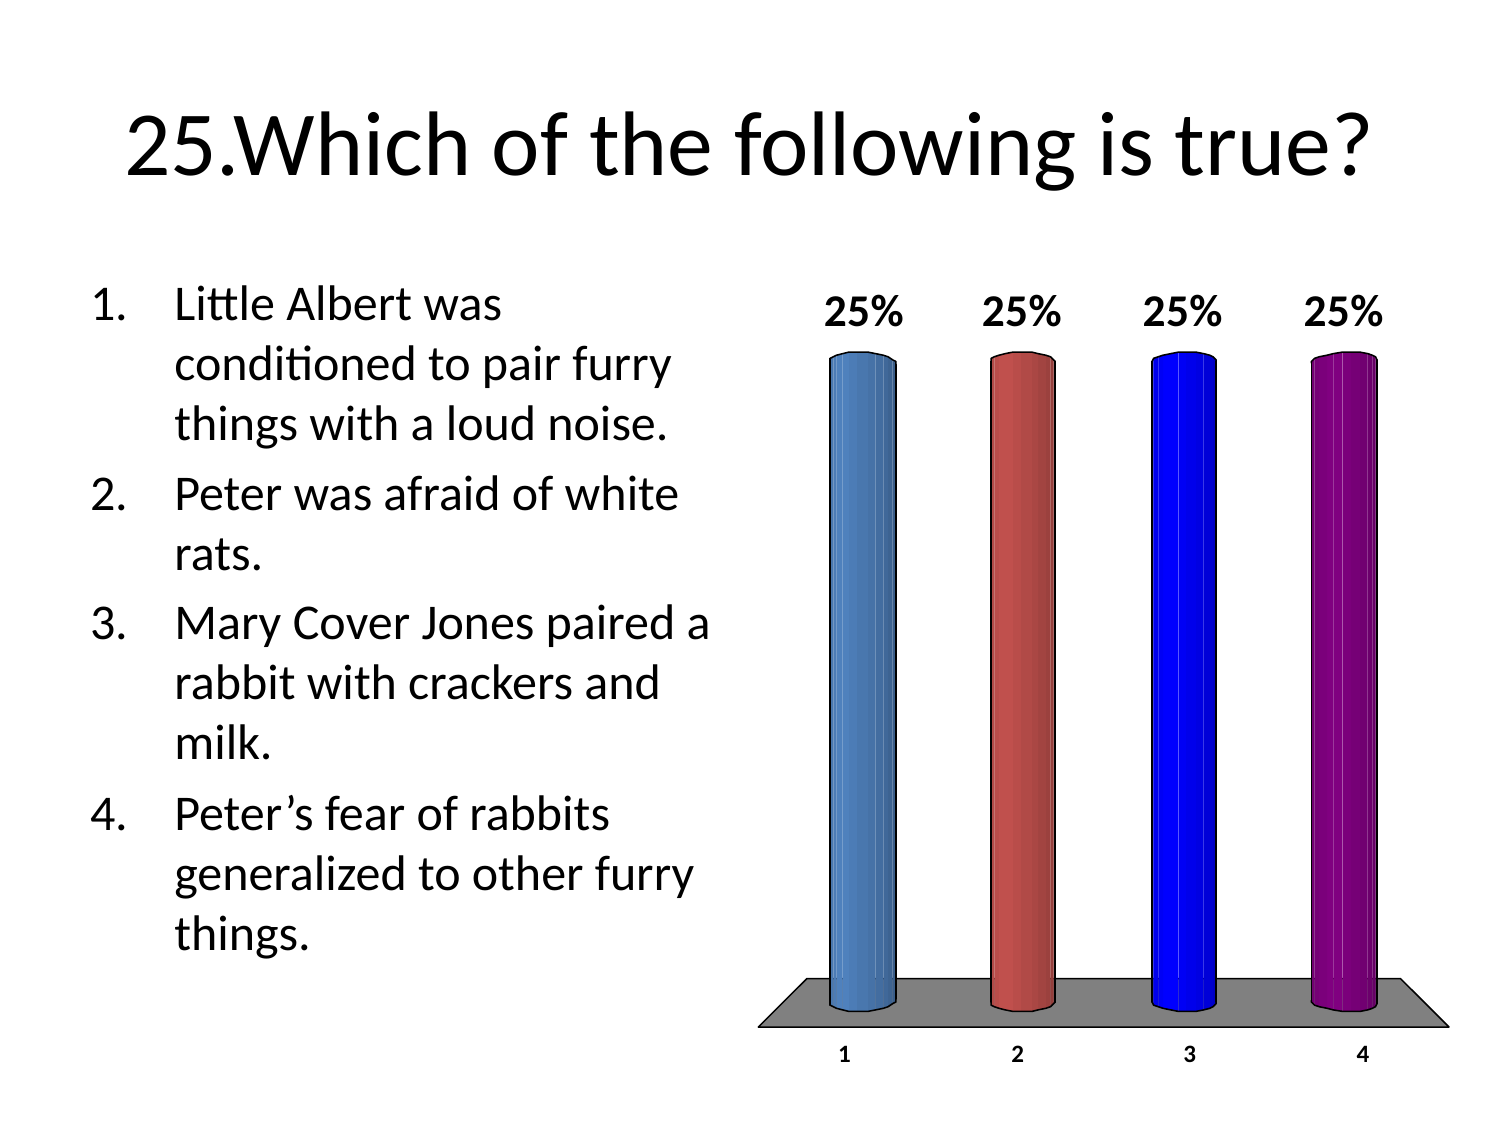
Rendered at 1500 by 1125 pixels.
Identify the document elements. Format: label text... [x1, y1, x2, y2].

title 25.Which of the following is true? [75, 45, 1425, 233]
list Little Albert was conditioned to pair furry things with a loud noise. Peter was afraid of white rats. Mary Cover Jones paired a rabbit with crackers and milk. Peter’s fear of rabbits generalized to other furry things. [75, 262, 750, 1005]
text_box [739, 270, 1490, 1115]
